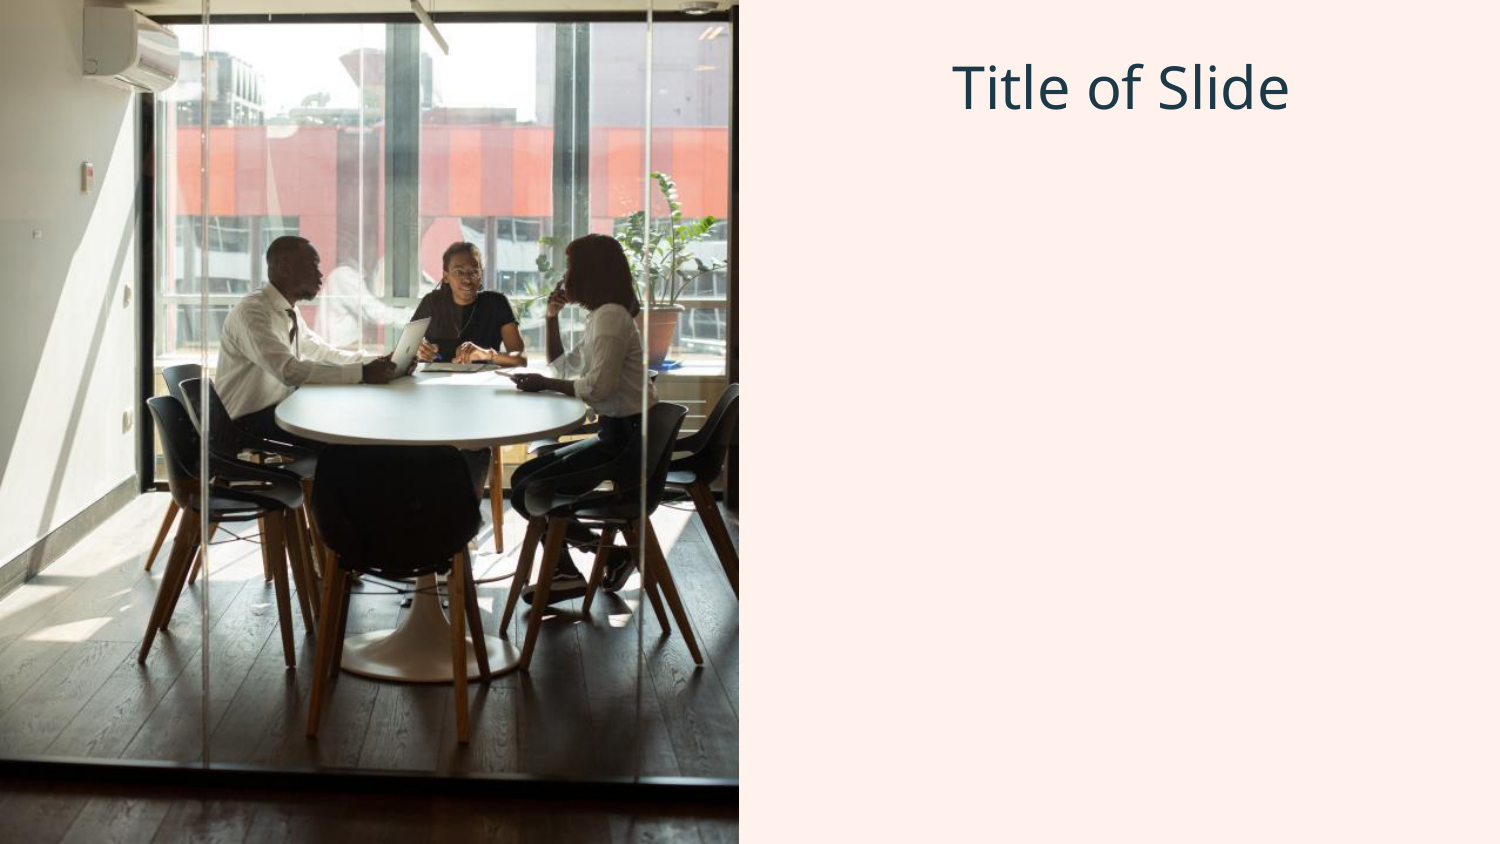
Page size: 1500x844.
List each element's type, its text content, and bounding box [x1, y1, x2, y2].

picture [0, 0, 739, 844]
title Title of Slide [777, 51, 1466, 200]
